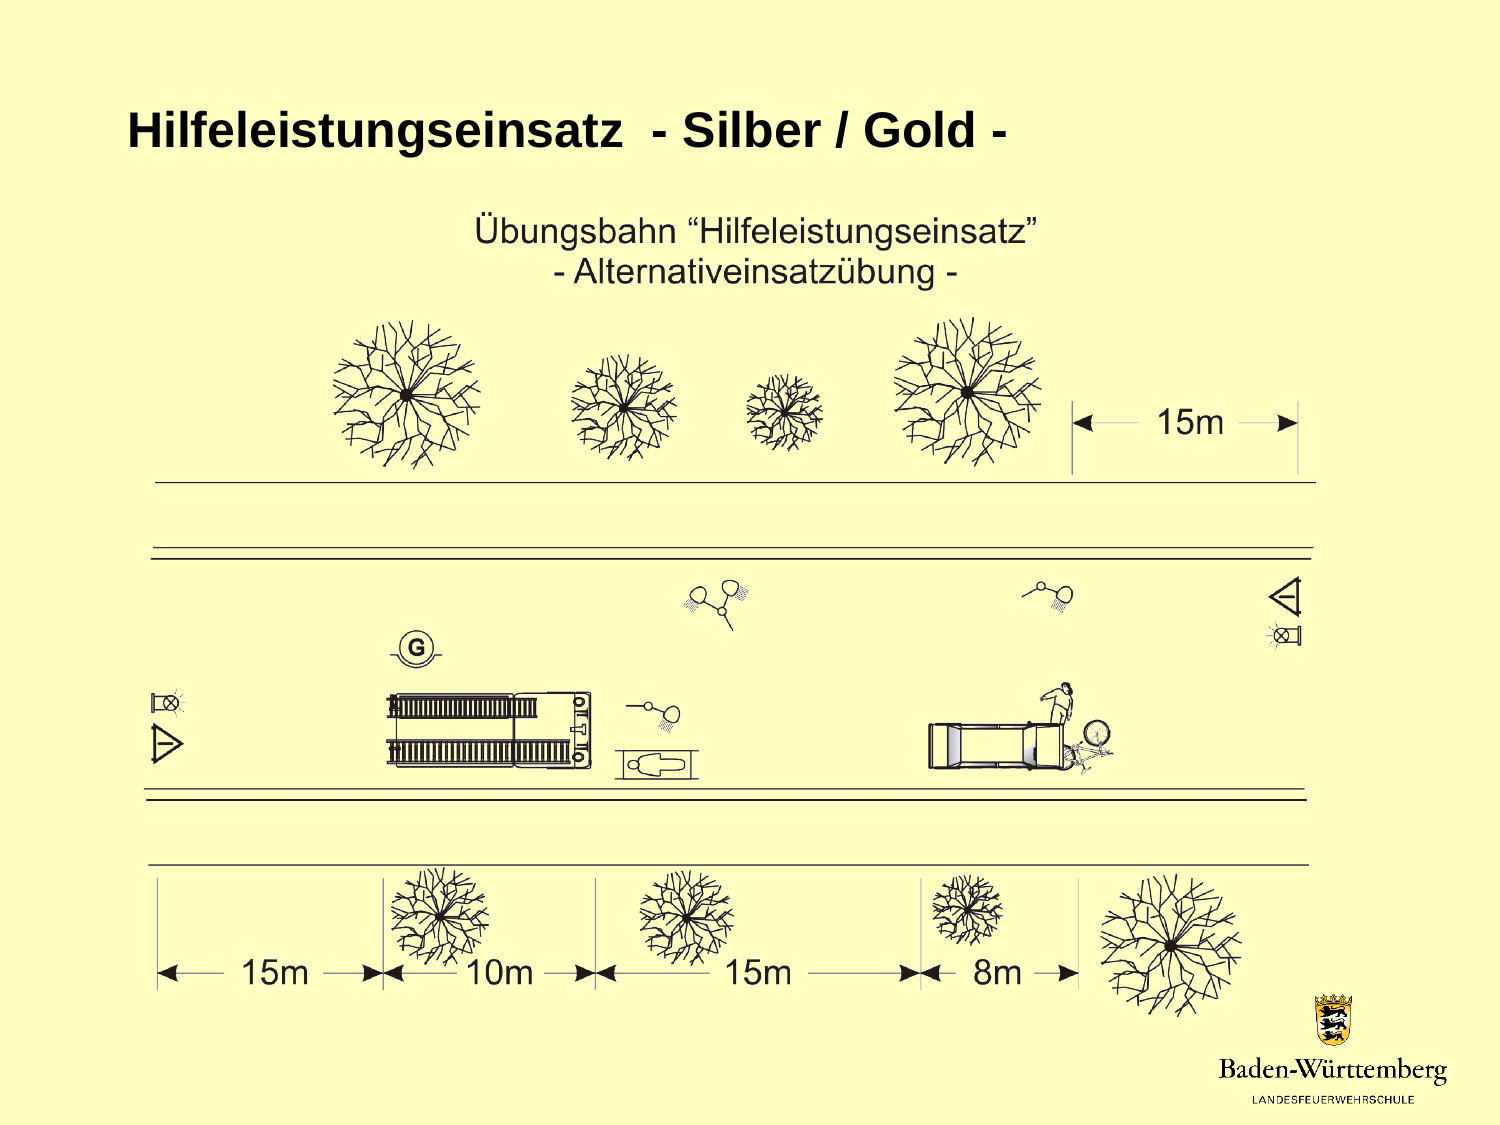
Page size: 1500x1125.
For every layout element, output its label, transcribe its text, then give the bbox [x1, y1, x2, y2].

picture [98, 156, 1447, 1106]
text_box Hilfeleistungseinsatz - Silber / Gold - [112, 90, 1152, 155]
